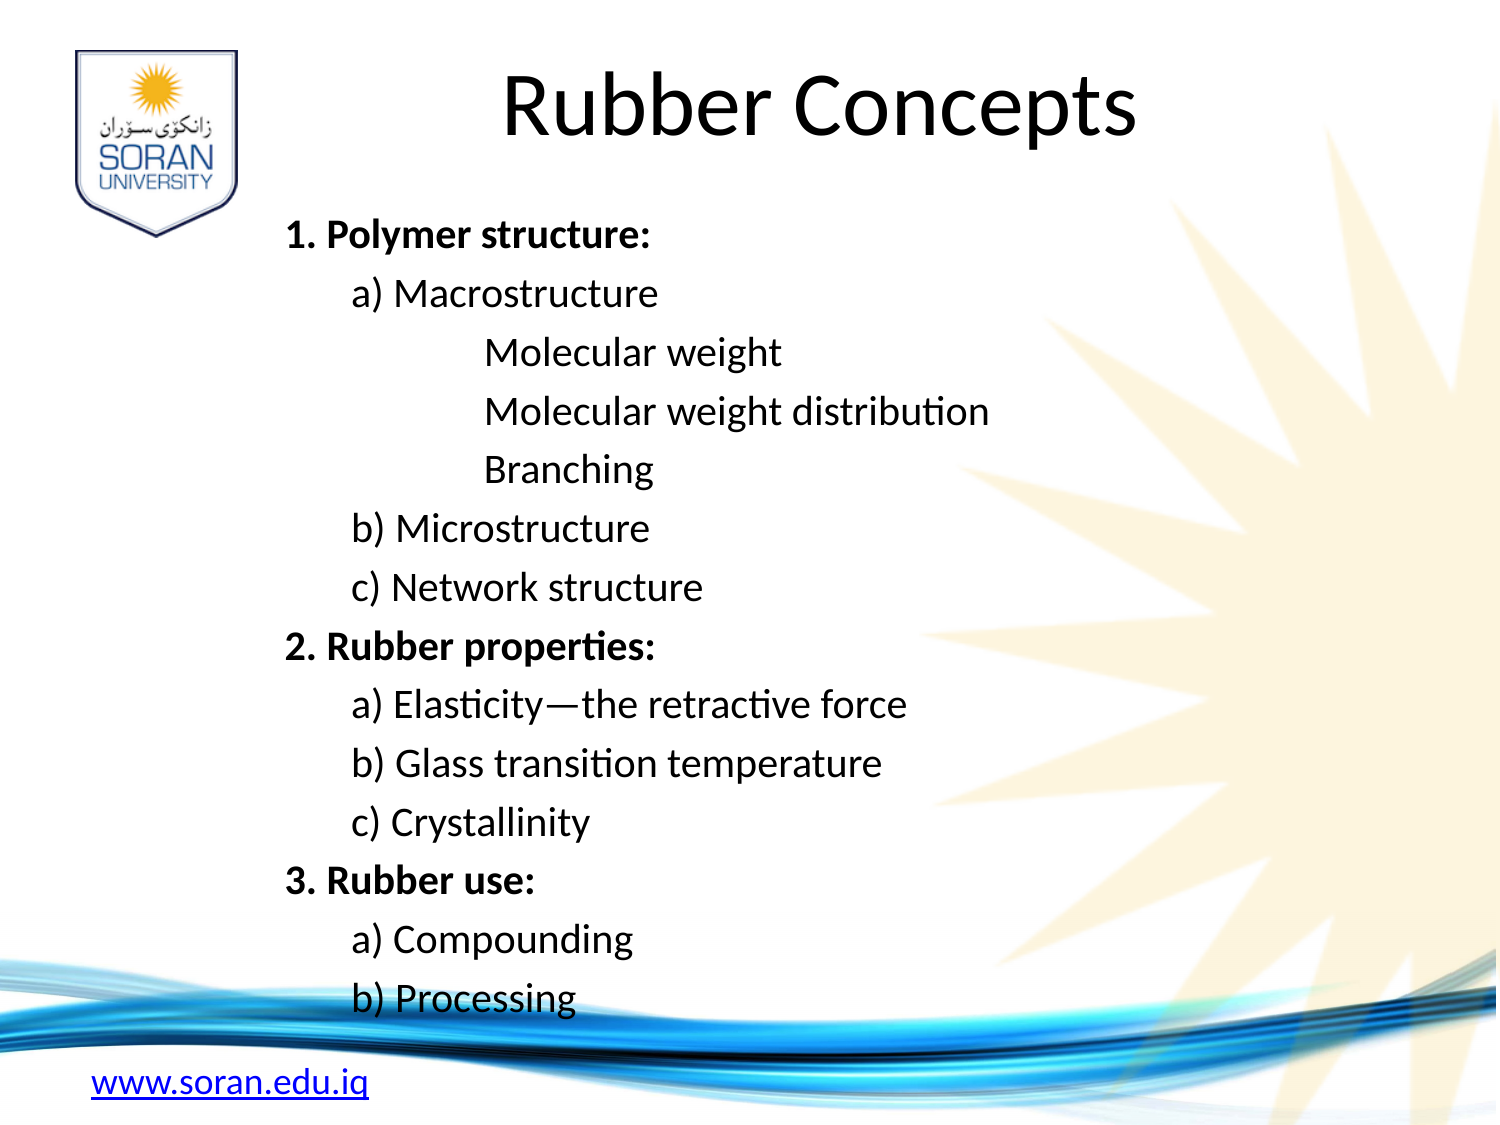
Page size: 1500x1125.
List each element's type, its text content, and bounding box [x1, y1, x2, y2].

picture [0, 99, 1500, 1125]
title Rubber Concepts [103, 30, 1397, 167]
picture [75, 50, 238, 238]
list 1. Polymer structure: a) Macrostructure Molecular weight Molecular weight distribution Branching b) Microstructure c) Network structure 2. Rubber properties: a) Elasticity—the retractive force b) Glass transition temperature c) Crystallinity 3. Rubber use: a) Compounding b) Processing [269, 199, 1350, 1037]
